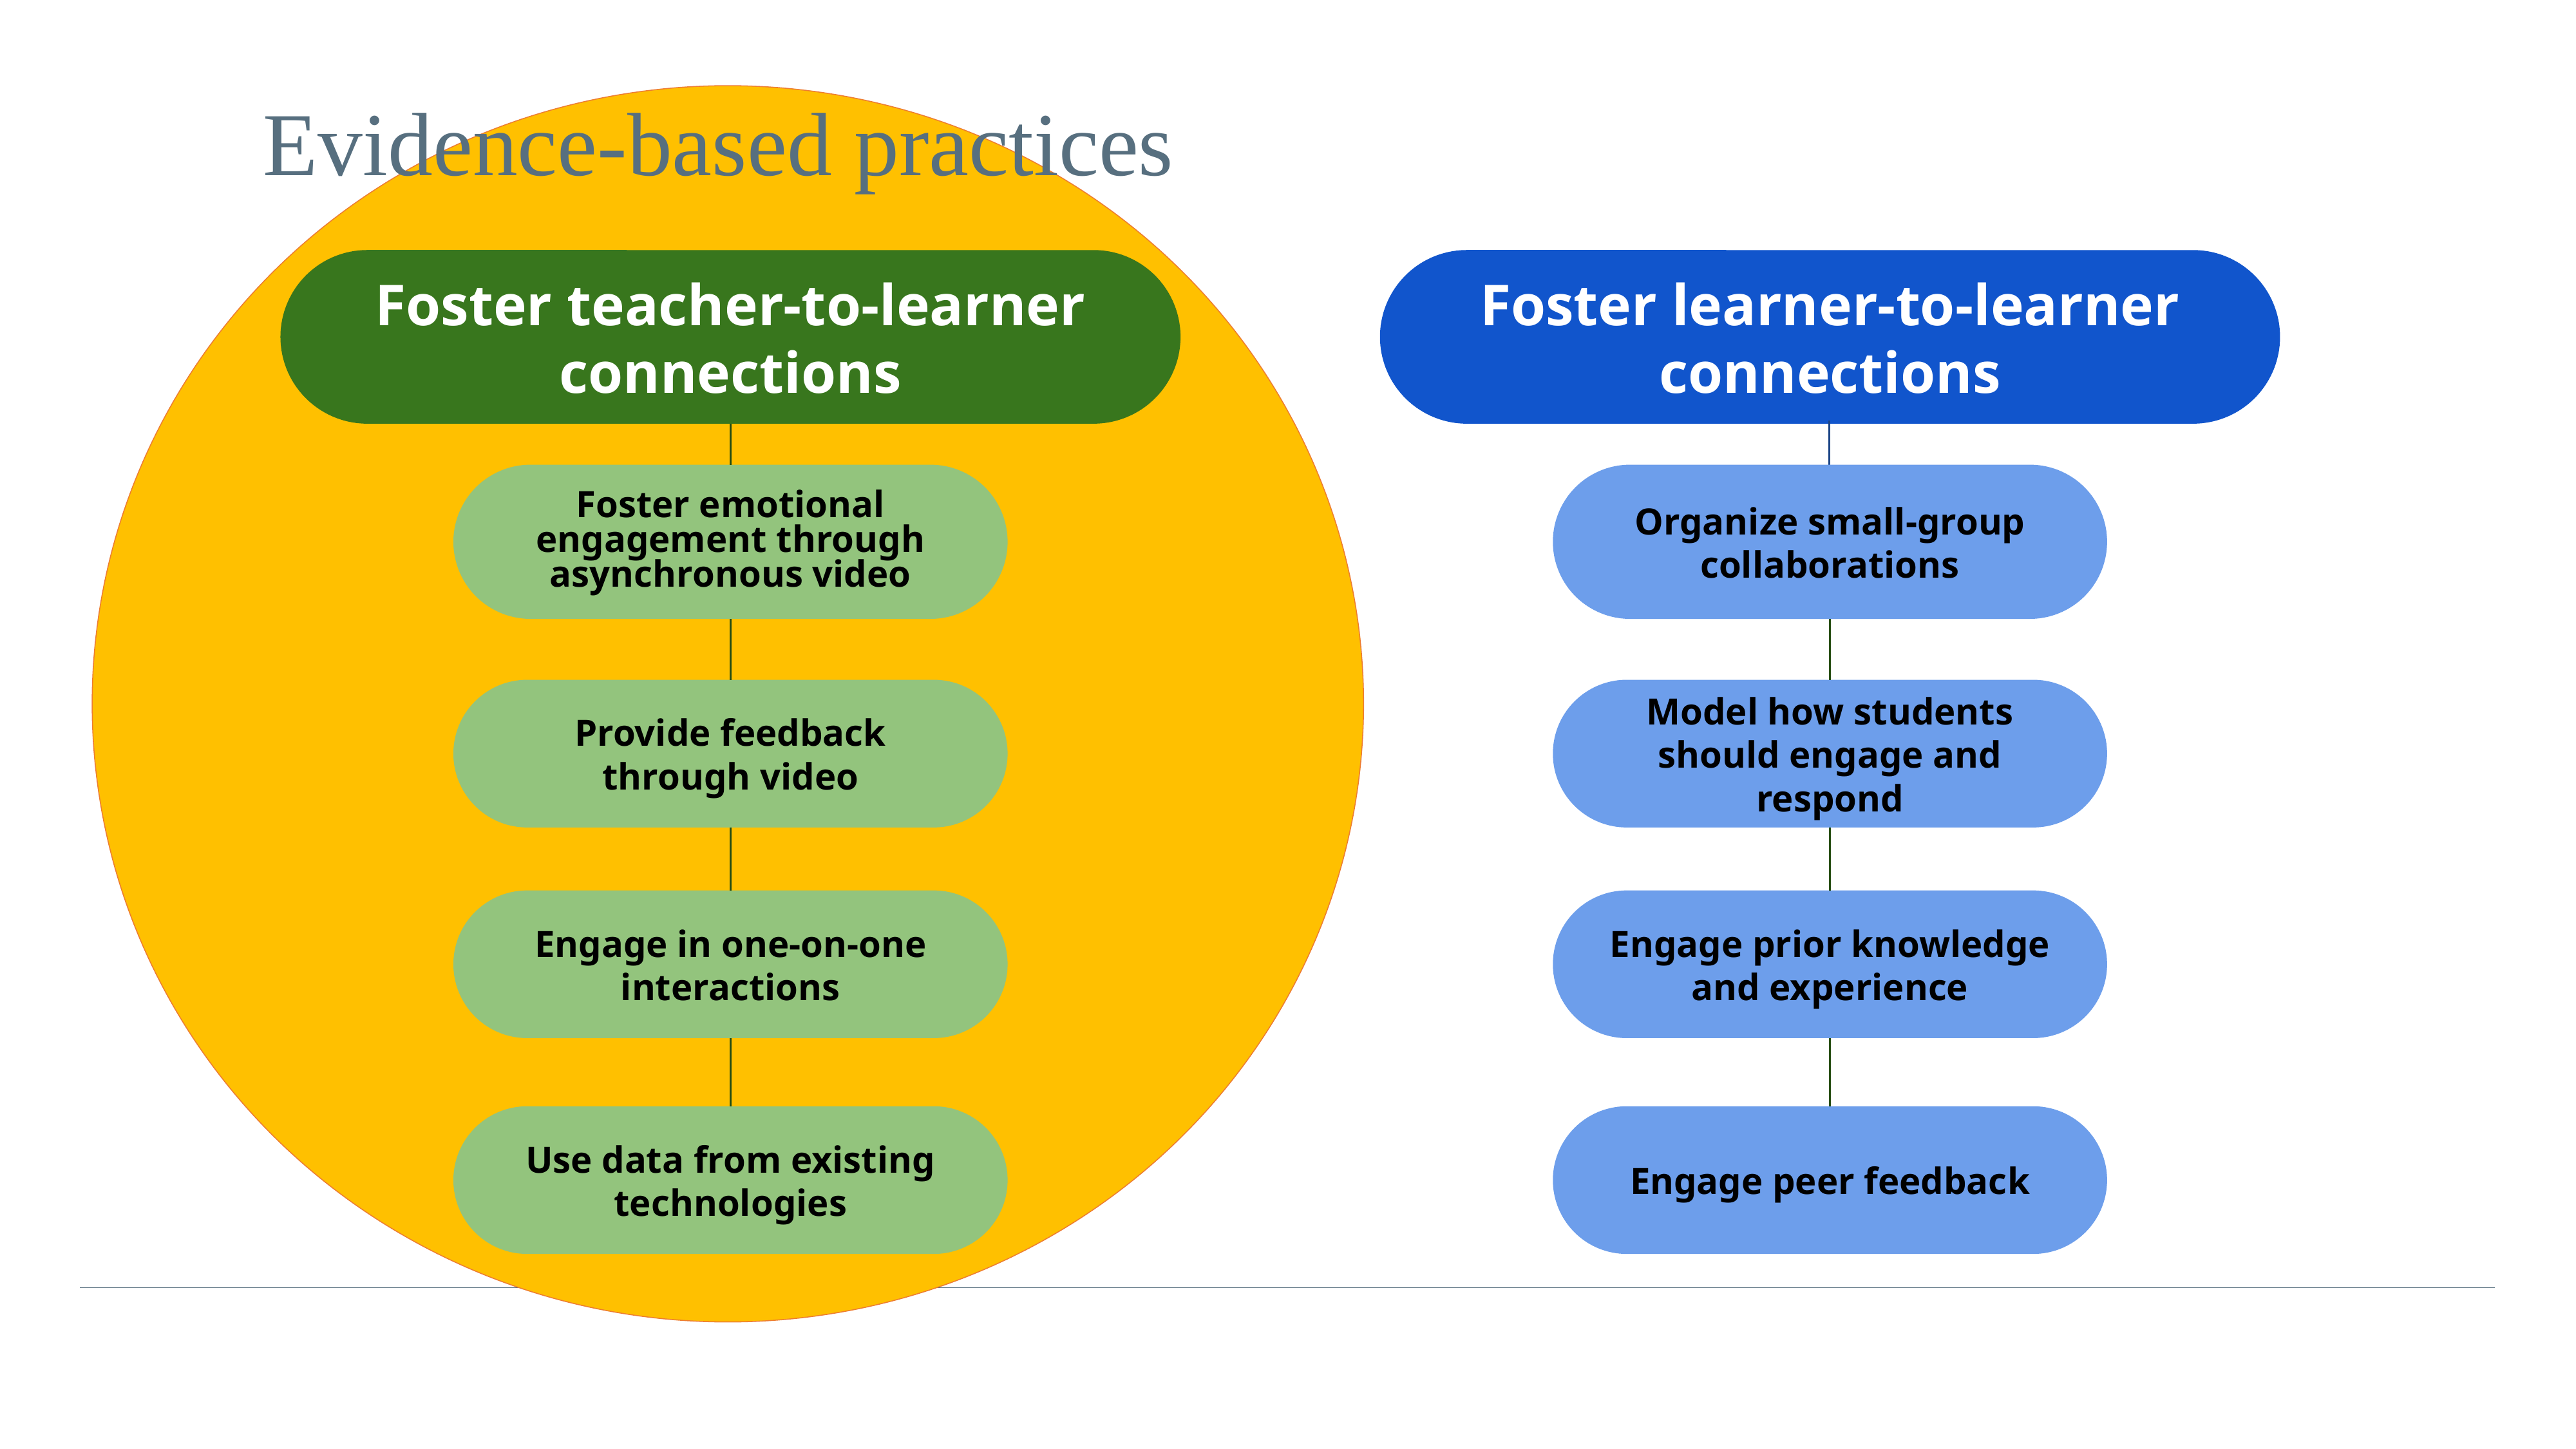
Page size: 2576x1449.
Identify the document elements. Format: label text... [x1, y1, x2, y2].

text_box Model how students should engage and respond [1553, 679, 2107, 828]
text_box Foster emotional engagement through asynchronous video [453, 464, 1008, 620]
text_box Provide feedback through video [453, 679, 1008, 828]
text_box [92, 209, 1364, 1322]
text_box Engage prior knowledge and experience [1553, 890, 2107, 1038]
text_box Use data from existing technologies [453, 1106, 1008, 1255]
text_box Foster learner-to-learner connections [1379, 250, 2280, 424]
text_box Engage in one-on-one interactions [453, 890, 1008, 1038]
text_box Organize small-group collaborations [1553, 464, 2107, 620]
title Evidence-based practices [92, 80, 1345, 209]
text_box Engage peer feedback [1553, 1106, 2107, 1255]
text_box Foster teacher-to-learner connections [280, 250, 1181, 424]
